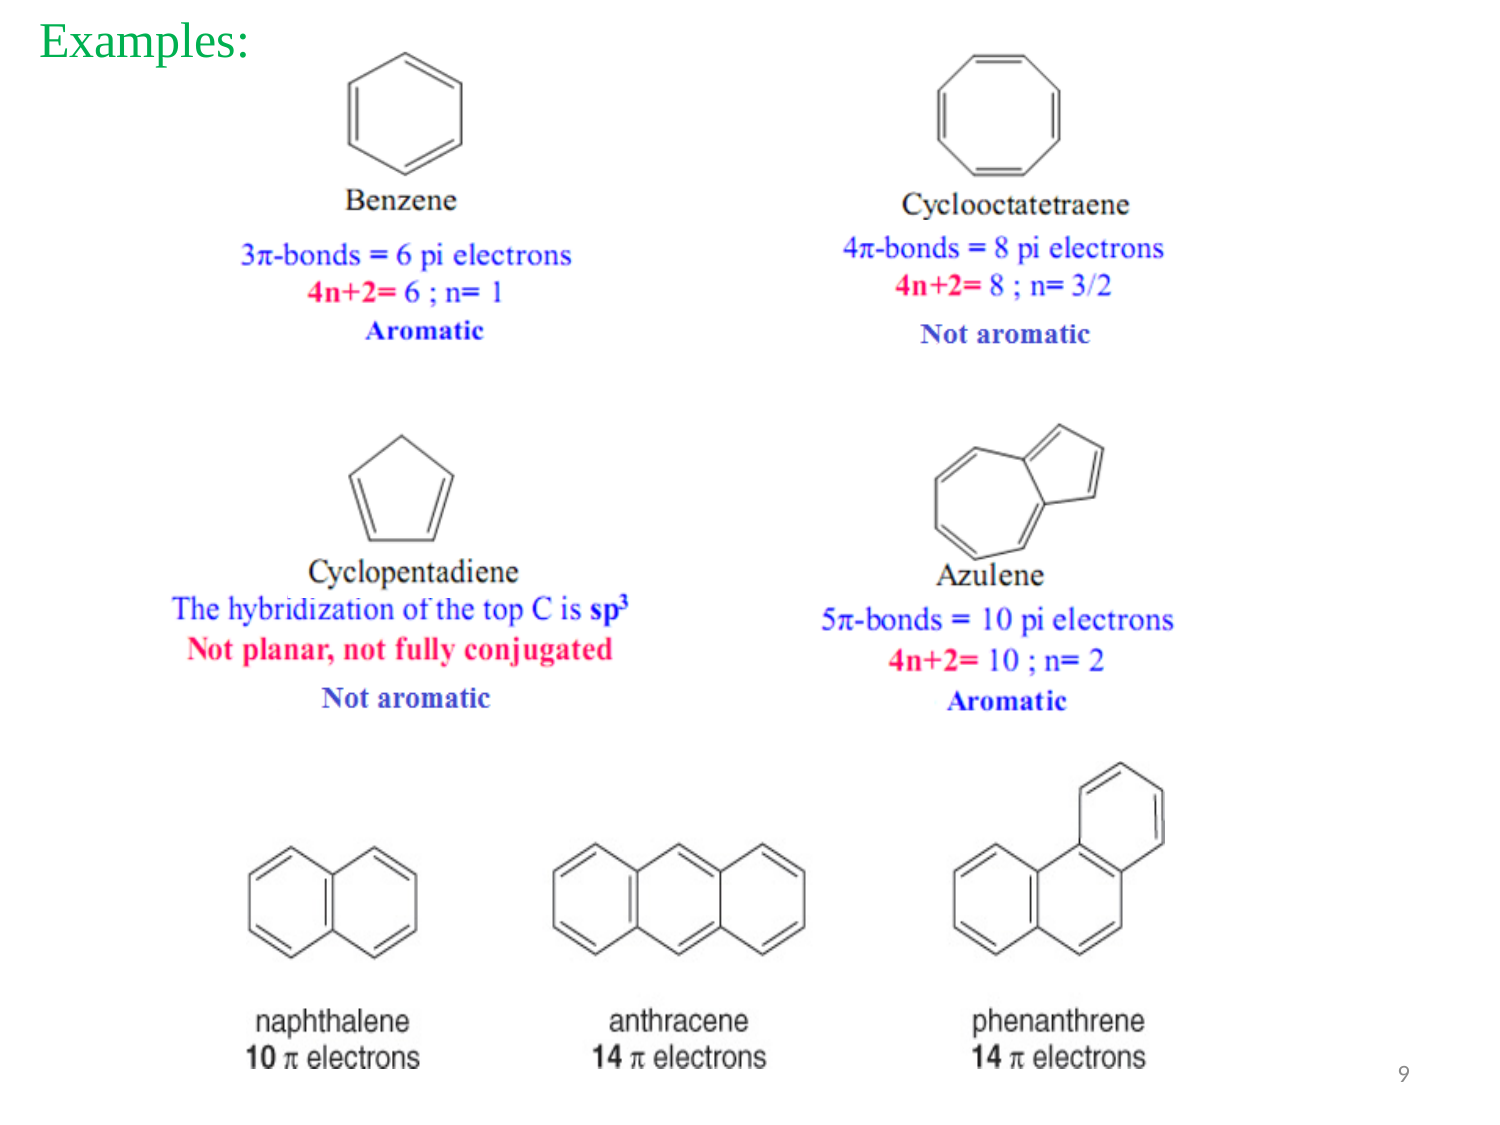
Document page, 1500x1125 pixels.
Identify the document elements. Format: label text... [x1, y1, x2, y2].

picture [245, 761, 1165, 1069]
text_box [163, 409, 649, 730]
slide_number 9 [1074, 1042, 1425, 1103]
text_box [808, 421, 1199, 724]
text_box Examples: [24, 0, 266, 75]
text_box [820, 34, 1184, 355]
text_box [222, 23, 598, 361]
